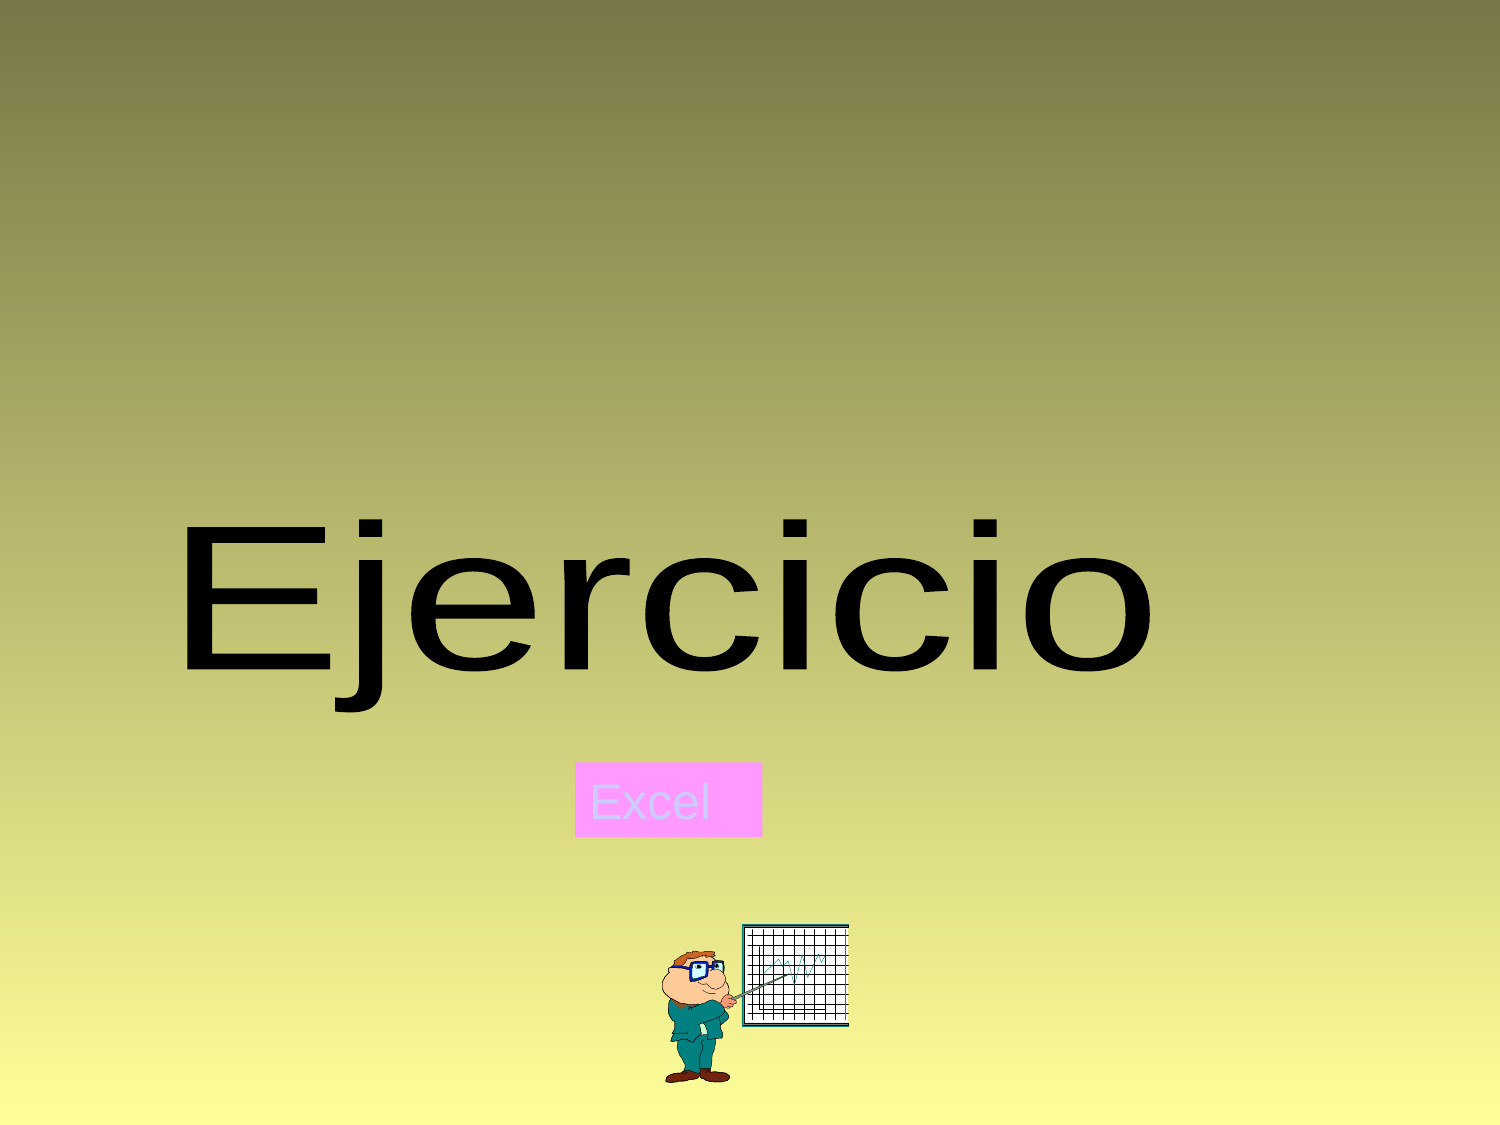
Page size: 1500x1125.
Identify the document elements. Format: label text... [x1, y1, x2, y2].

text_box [662, 924, 850, 1083]
text_box Excel [575, 762, 763, 838]
